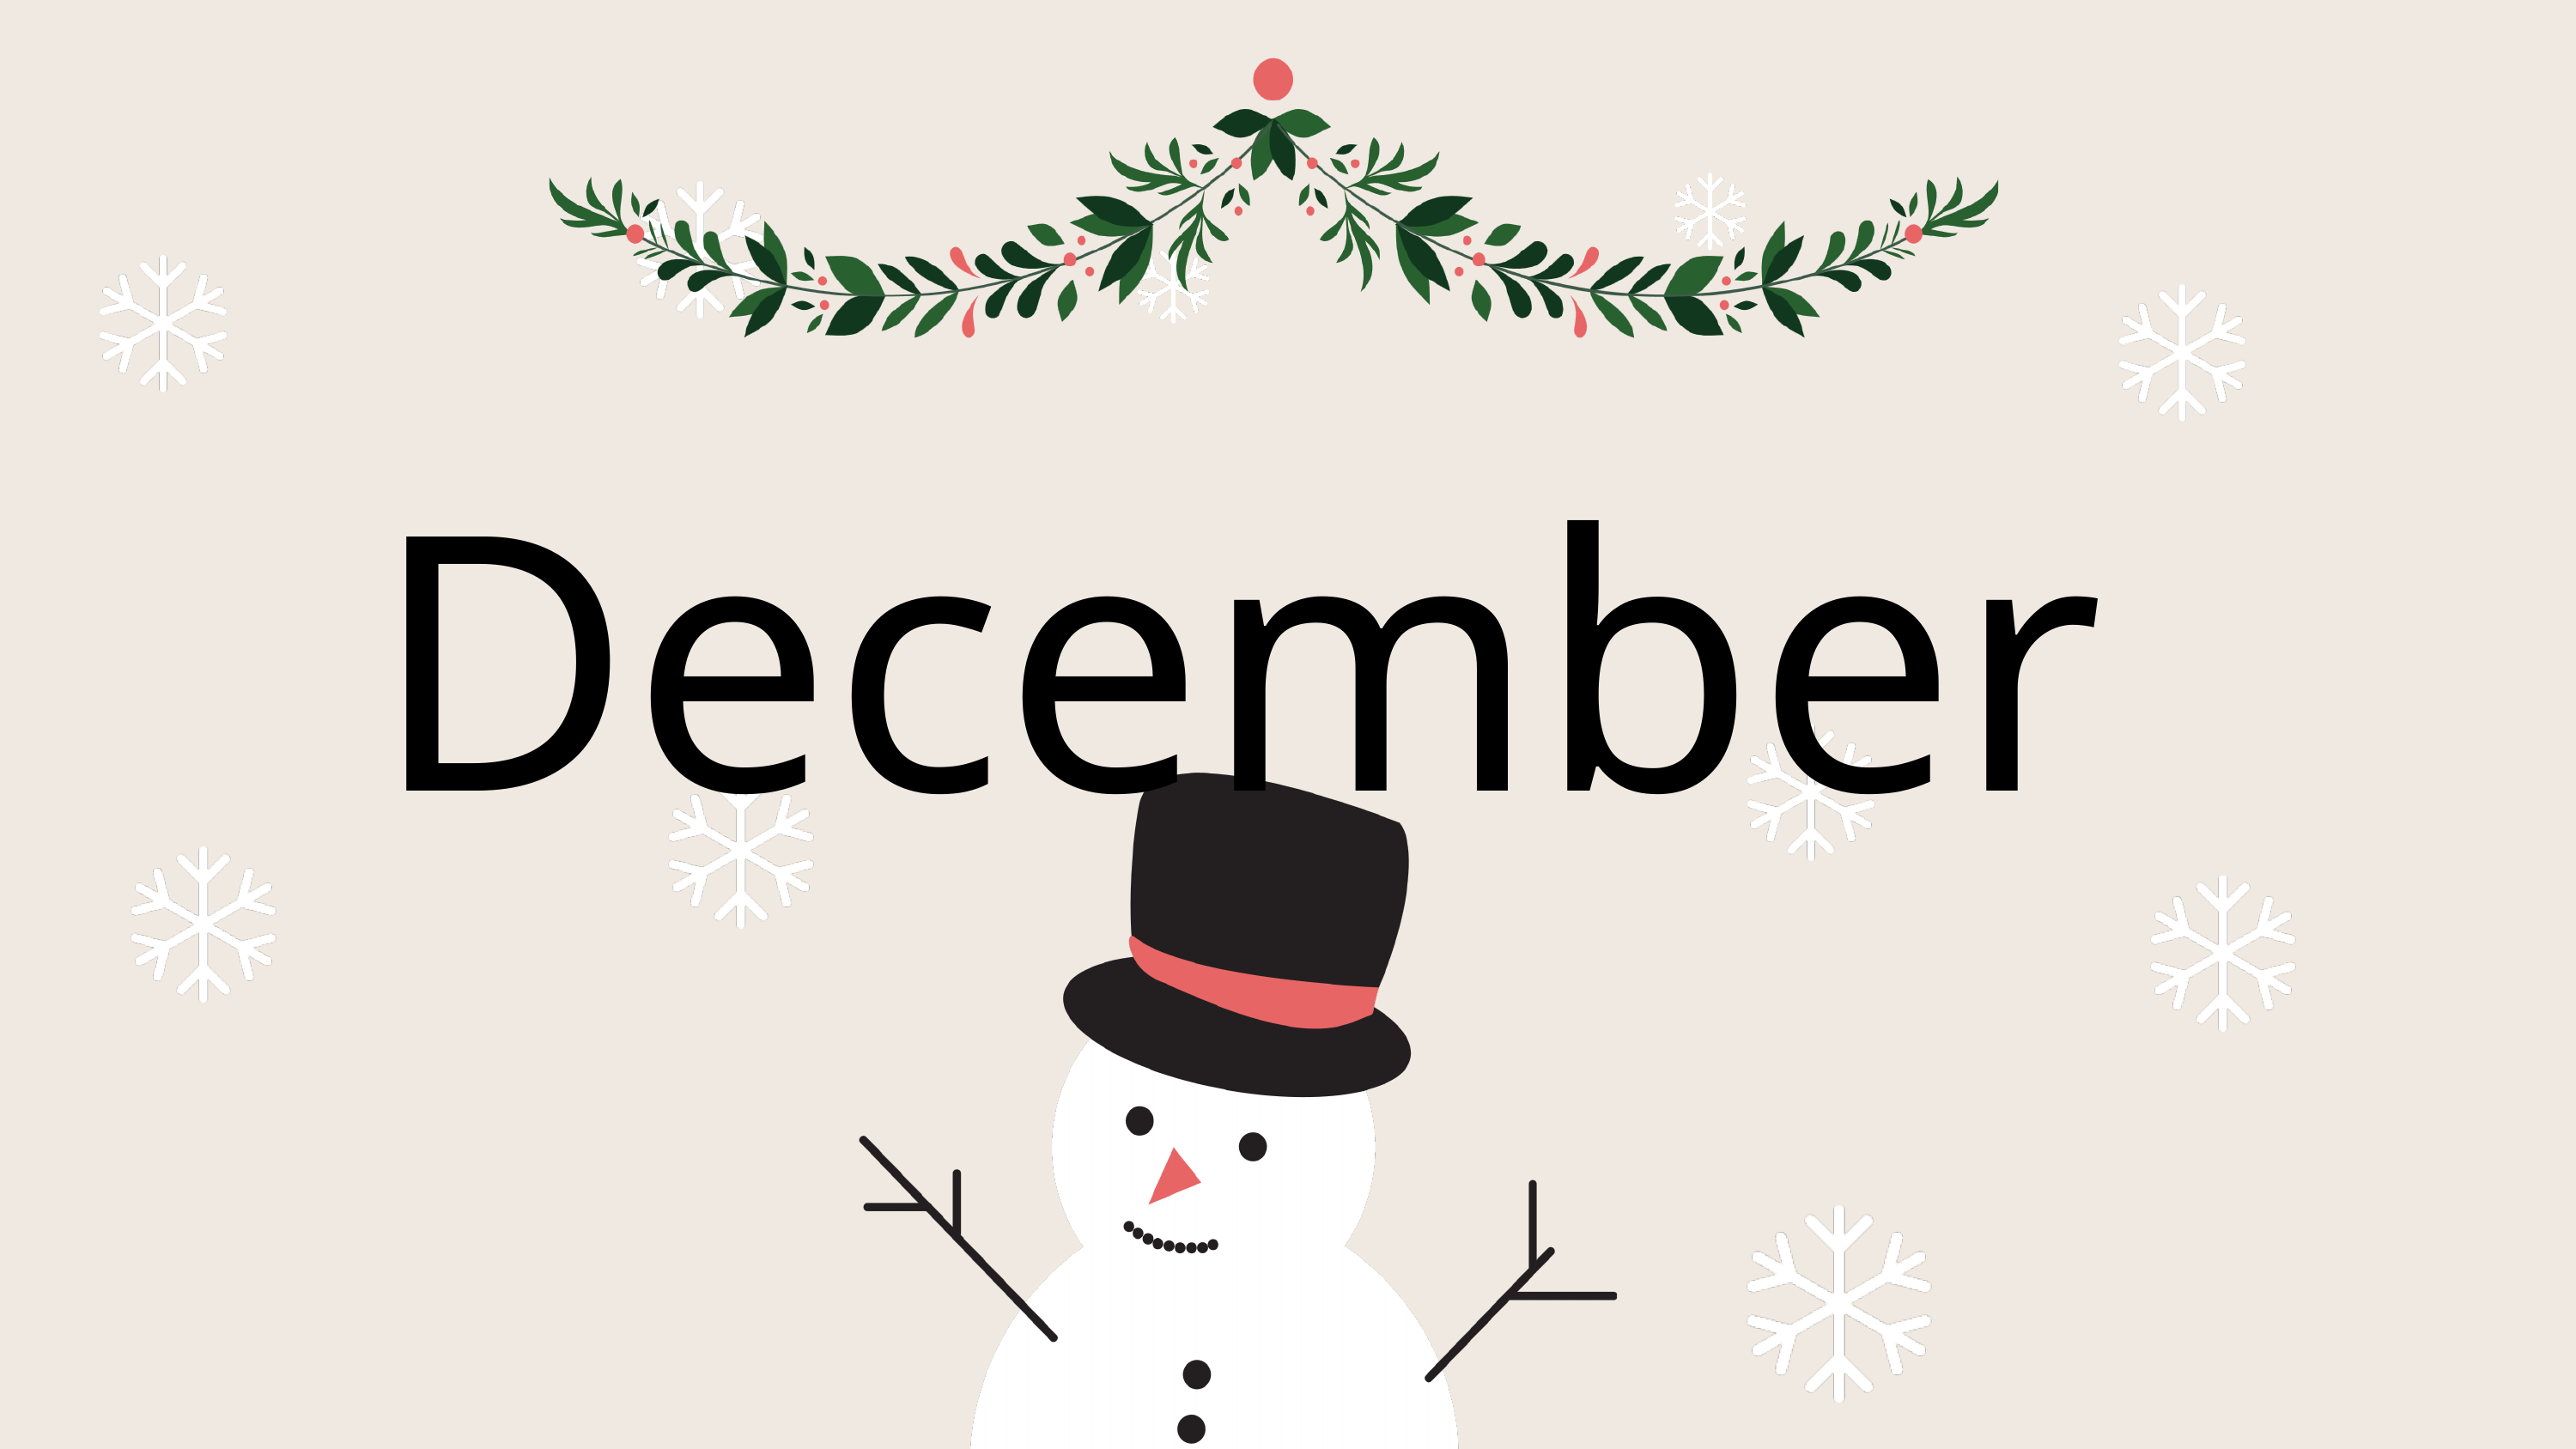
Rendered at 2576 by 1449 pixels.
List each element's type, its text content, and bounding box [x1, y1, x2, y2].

text_box [549, 56, 1999, 341]
text_box December [359, 428, 2117, 870]
text_box [667, 870, 815, 929]
text_box [98, 255, 228, 392]
text_box [130, 846, 277, 1003]
text_box [2149, 876, 2297, 1032]
text_box [859, 870, 1618, 1449]
text_box [2117, 284, 2247, 421]
text_box [1746, 1205, 1933, 1403]
